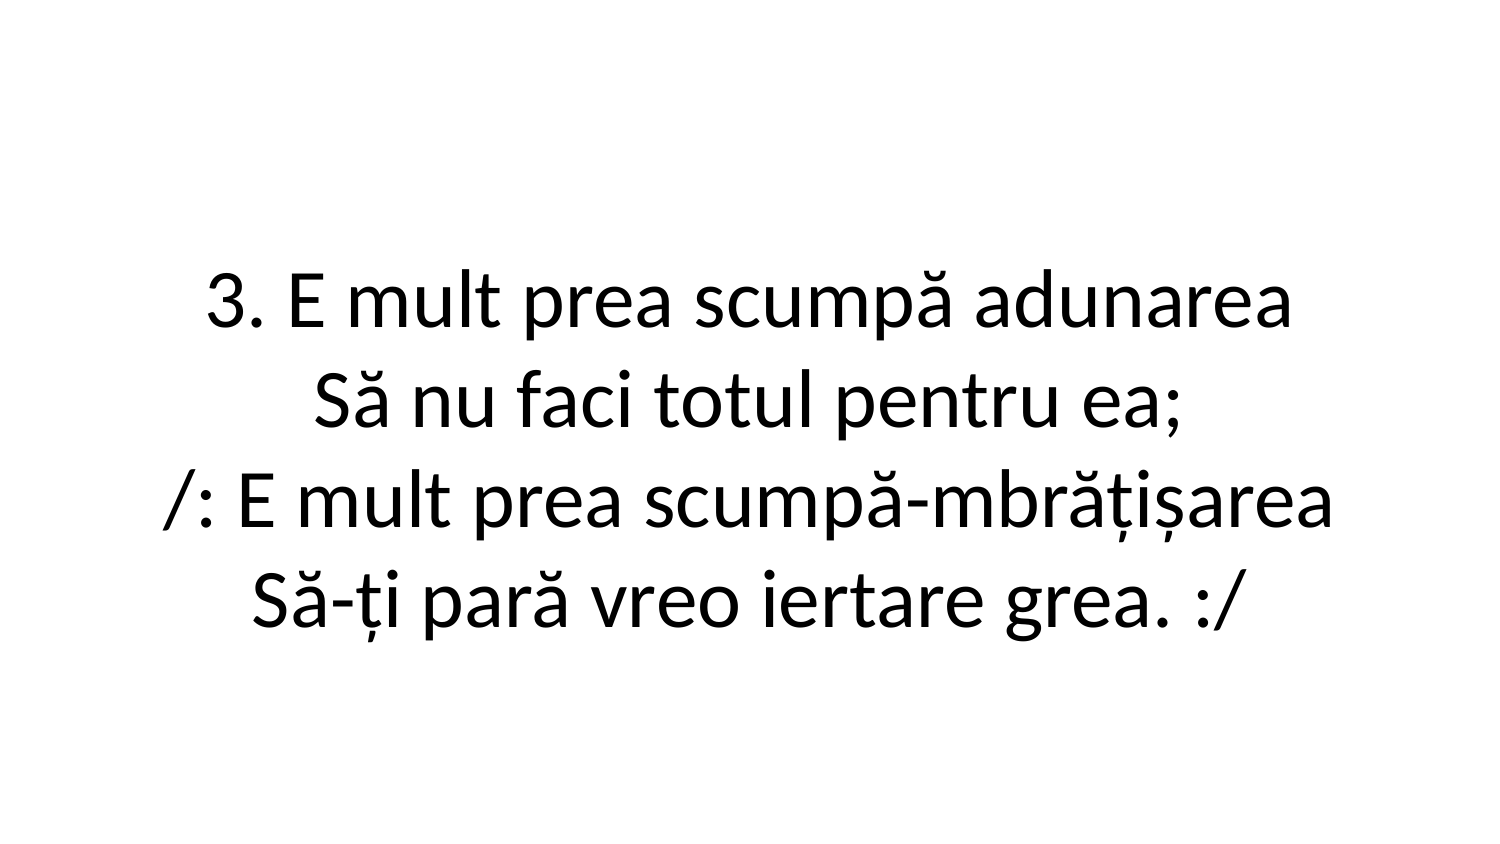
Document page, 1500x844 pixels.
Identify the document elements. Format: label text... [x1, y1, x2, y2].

text_box 3. E mult prea scumpă adunarea Să nu faci totul pentru ea; /: E mult prea scumpă-mbrățișarea Să-ți pară vreo iertare grea. :/ [148, 192, 1352, 652]
